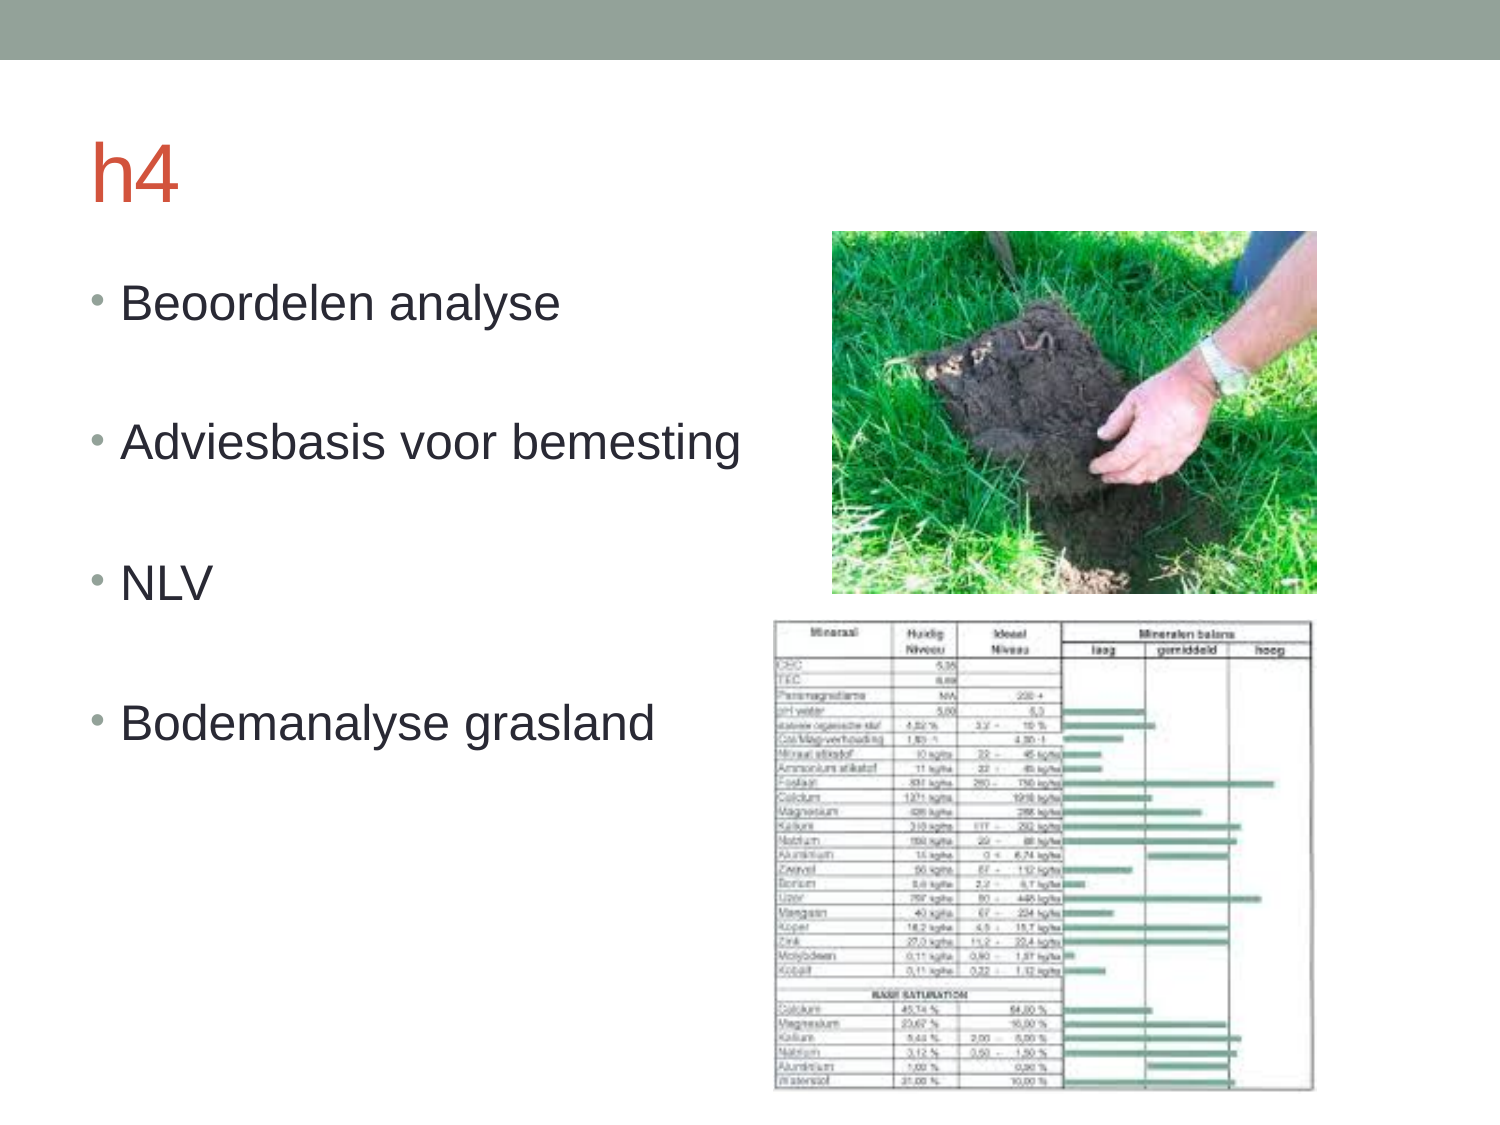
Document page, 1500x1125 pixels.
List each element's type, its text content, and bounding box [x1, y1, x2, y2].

picture [773, 618, 1317, 1095]
list Beoordelen analyse Adviesbasis voor bemesting NLV Bodemanalyse grasland [75, 262, 1425, 1063]
picture [832, 231, 1317, 595]
title h4 [75, 87, 1425, 250]
